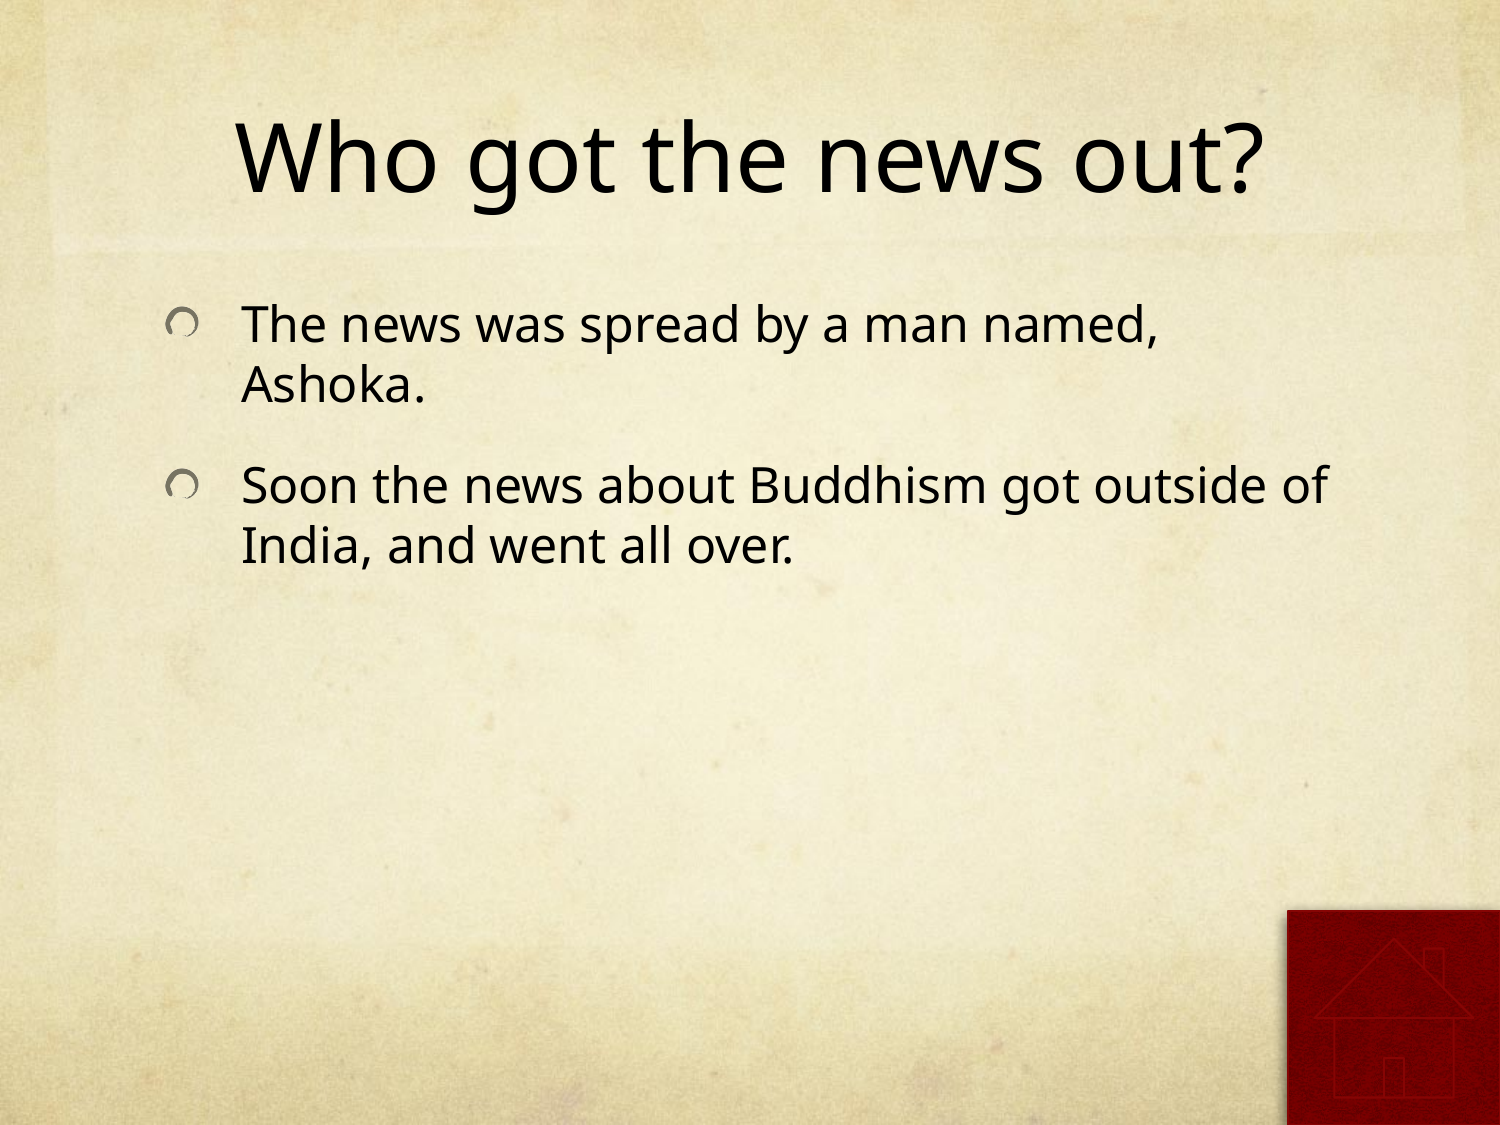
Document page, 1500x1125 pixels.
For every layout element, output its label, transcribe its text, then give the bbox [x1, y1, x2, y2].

picture [165, 468, 200, 500]
list The news was spread by a man named, Ashoka. Soon the news about Buddhism got outside of India, and went all over. [150, 284, 1350, 950]
picture [0, 0, 1500, 1125]
title Who got the news out? [150, 82, 1350, 225]
picture [165, 306, 200, 338]
text_box [1287, 910, 1500, 1125]
